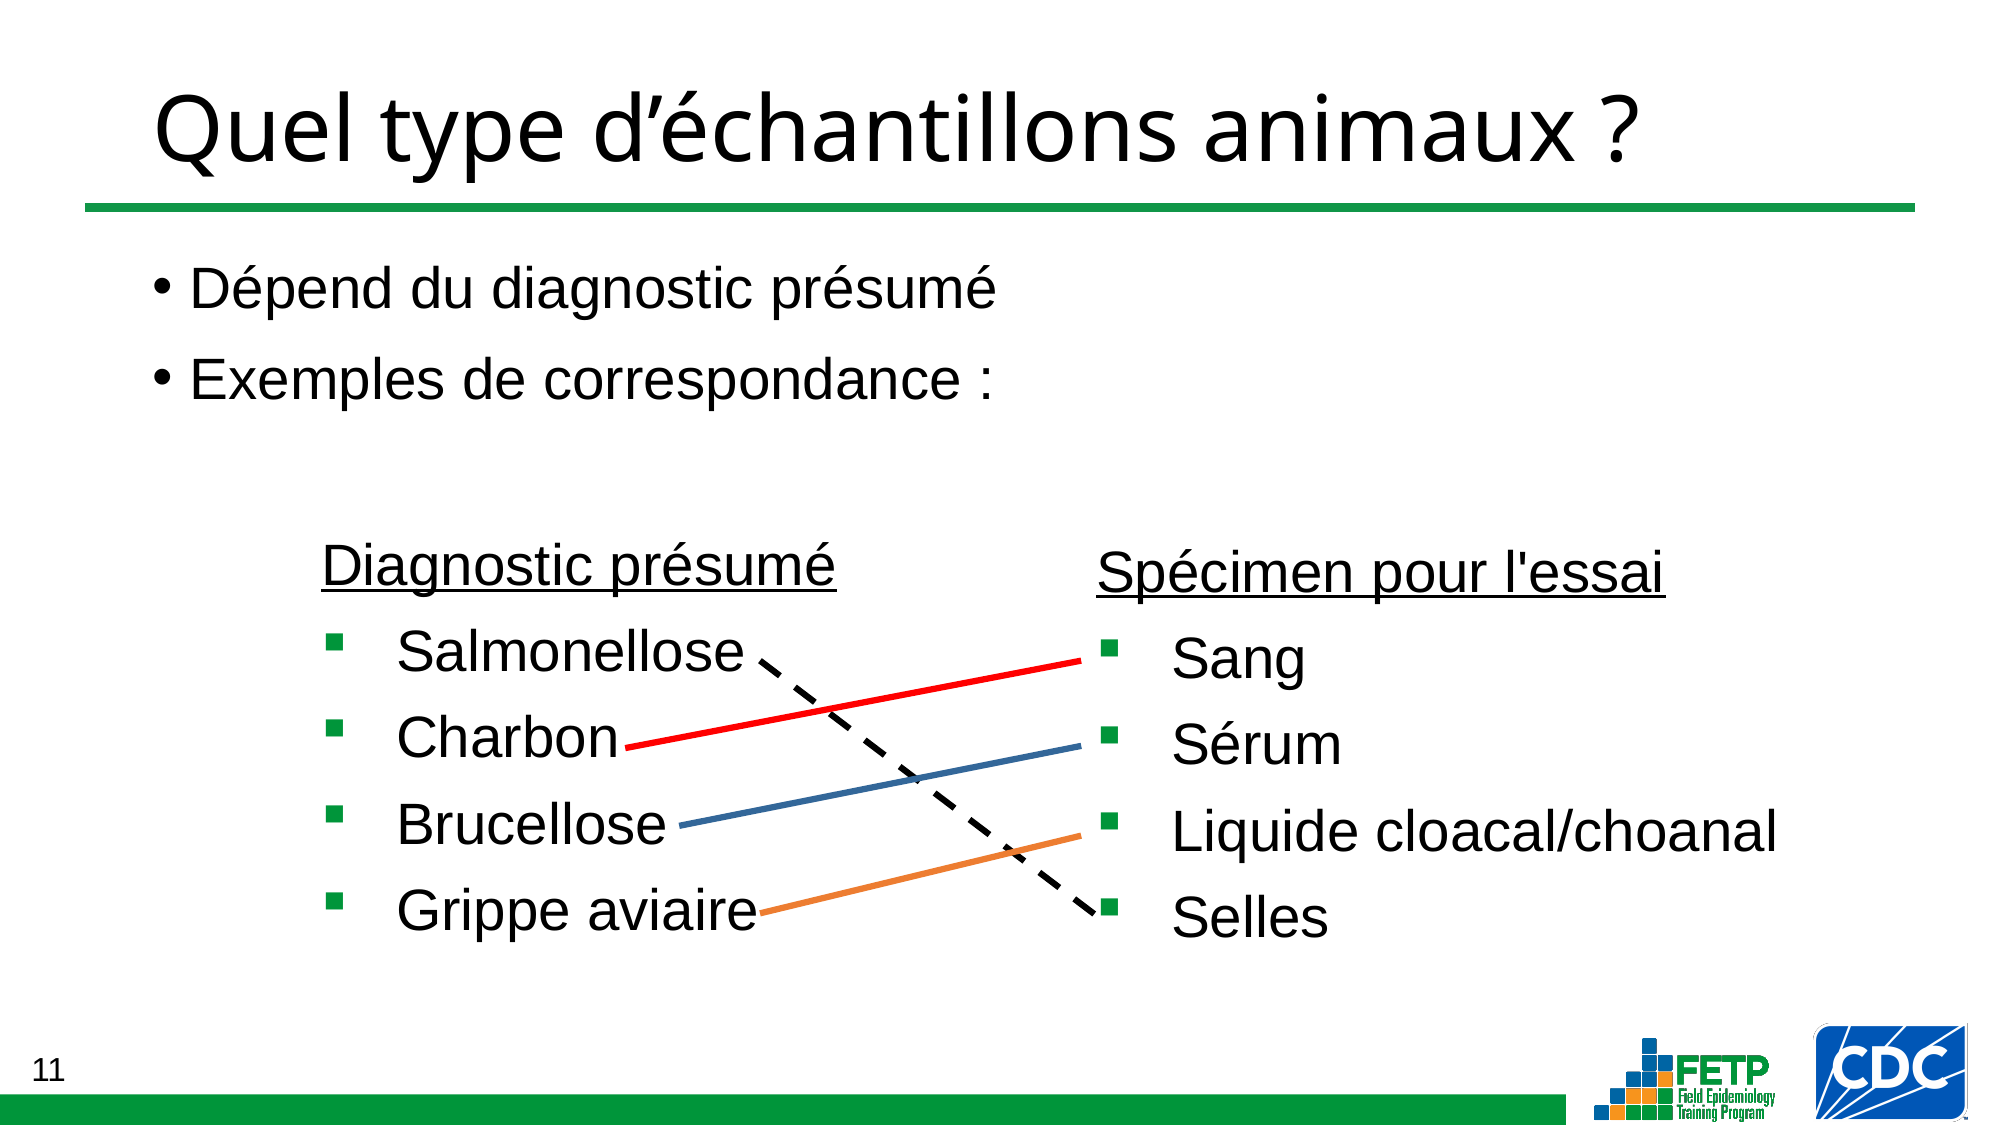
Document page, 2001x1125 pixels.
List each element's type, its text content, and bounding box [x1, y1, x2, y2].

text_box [759, 835, 1082, 914]
text_box Spécimen pour l'essai Sang Sérum Liquide cloacal/choanal Selles [1081, 534, 1812, 958]
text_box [624, 660, 1082, 749]
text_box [678, 747, 1082, 827]
picture [1813, 1023, 1968, 1122]
text_box Diagnostic présumé Salmonellose Charbon Brucellose Grippe aviaire [306, 527, 894, 951]
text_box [759, 660, 1107, 924]
list Dépend du diagnostic présumé Exemples de correspondance : [137, 242, 1863, 1004]
title Quel type d’échantillons animaux ? [137, 75, 1863, 207]
picture [1594, 1038, 1775, 1122]
